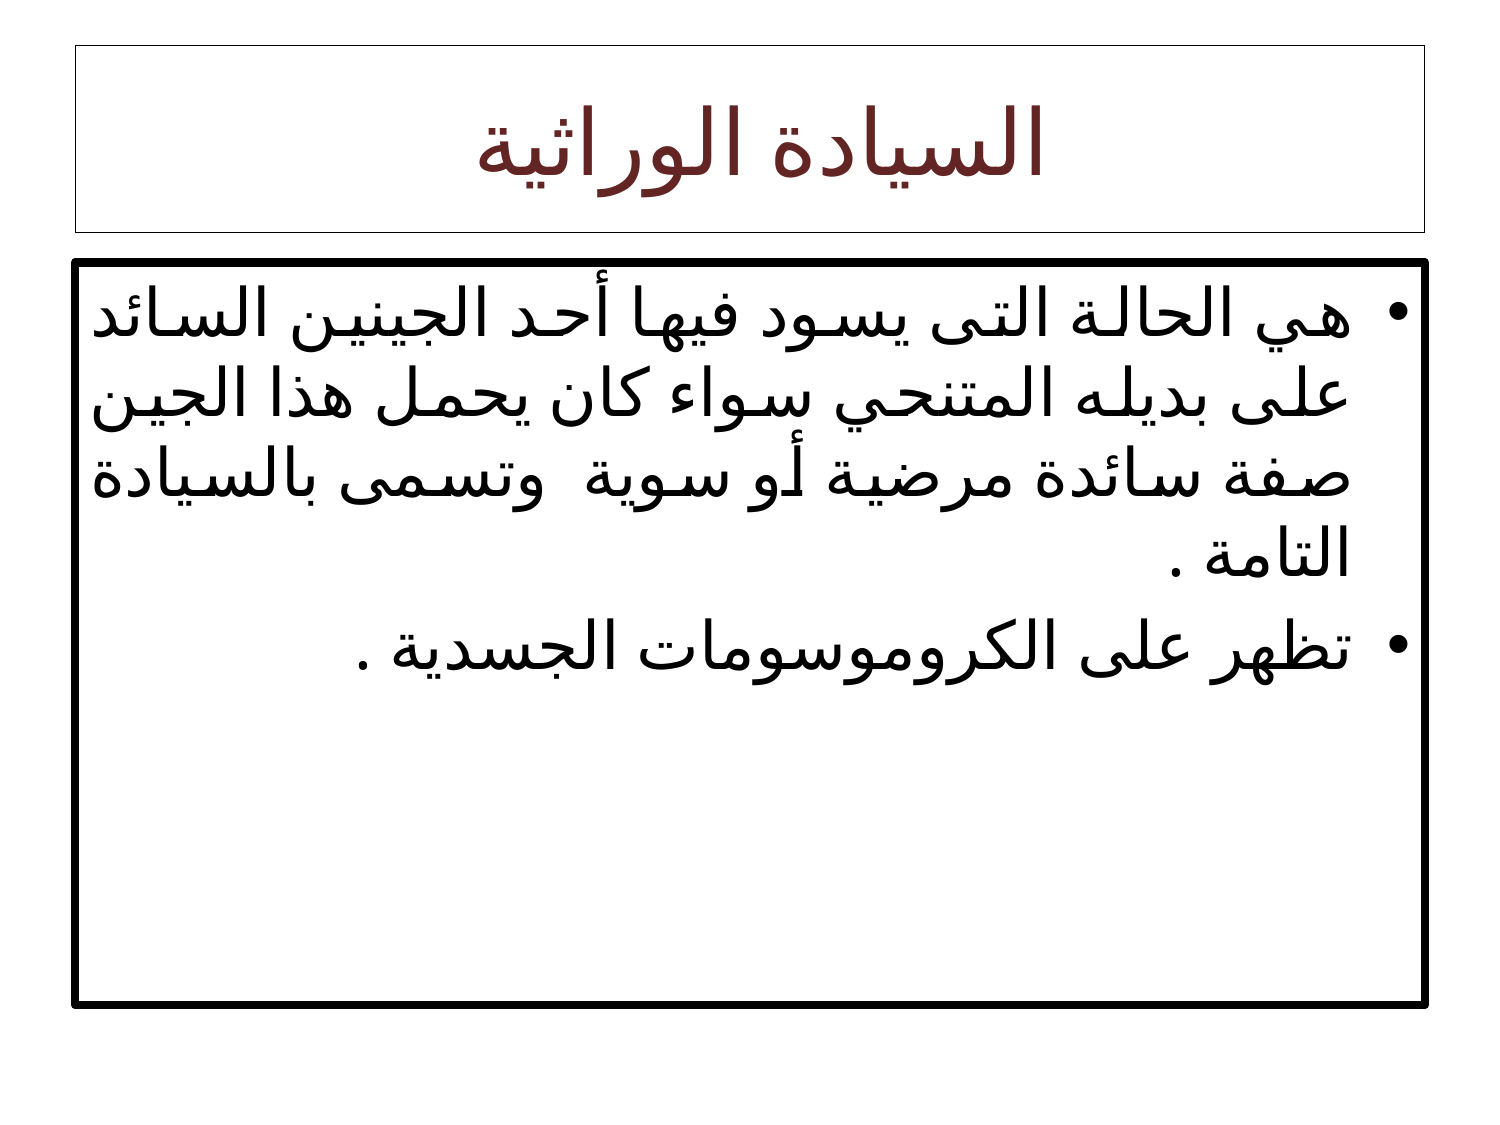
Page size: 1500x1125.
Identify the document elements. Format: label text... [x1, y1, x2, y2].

title السيادة الوراثية [75, 45, 1425, 233]
list هي الحالة التى يسود فيها أحد الجينين السائد على بديله المتنحي سواء كان يحمل هذا الجين صفة سائدة مرضية أو سوية وتسمى بالسيادة التامة . تظهر على الكروموسومات الجسدية . [75, 262, 1425, 1005]
